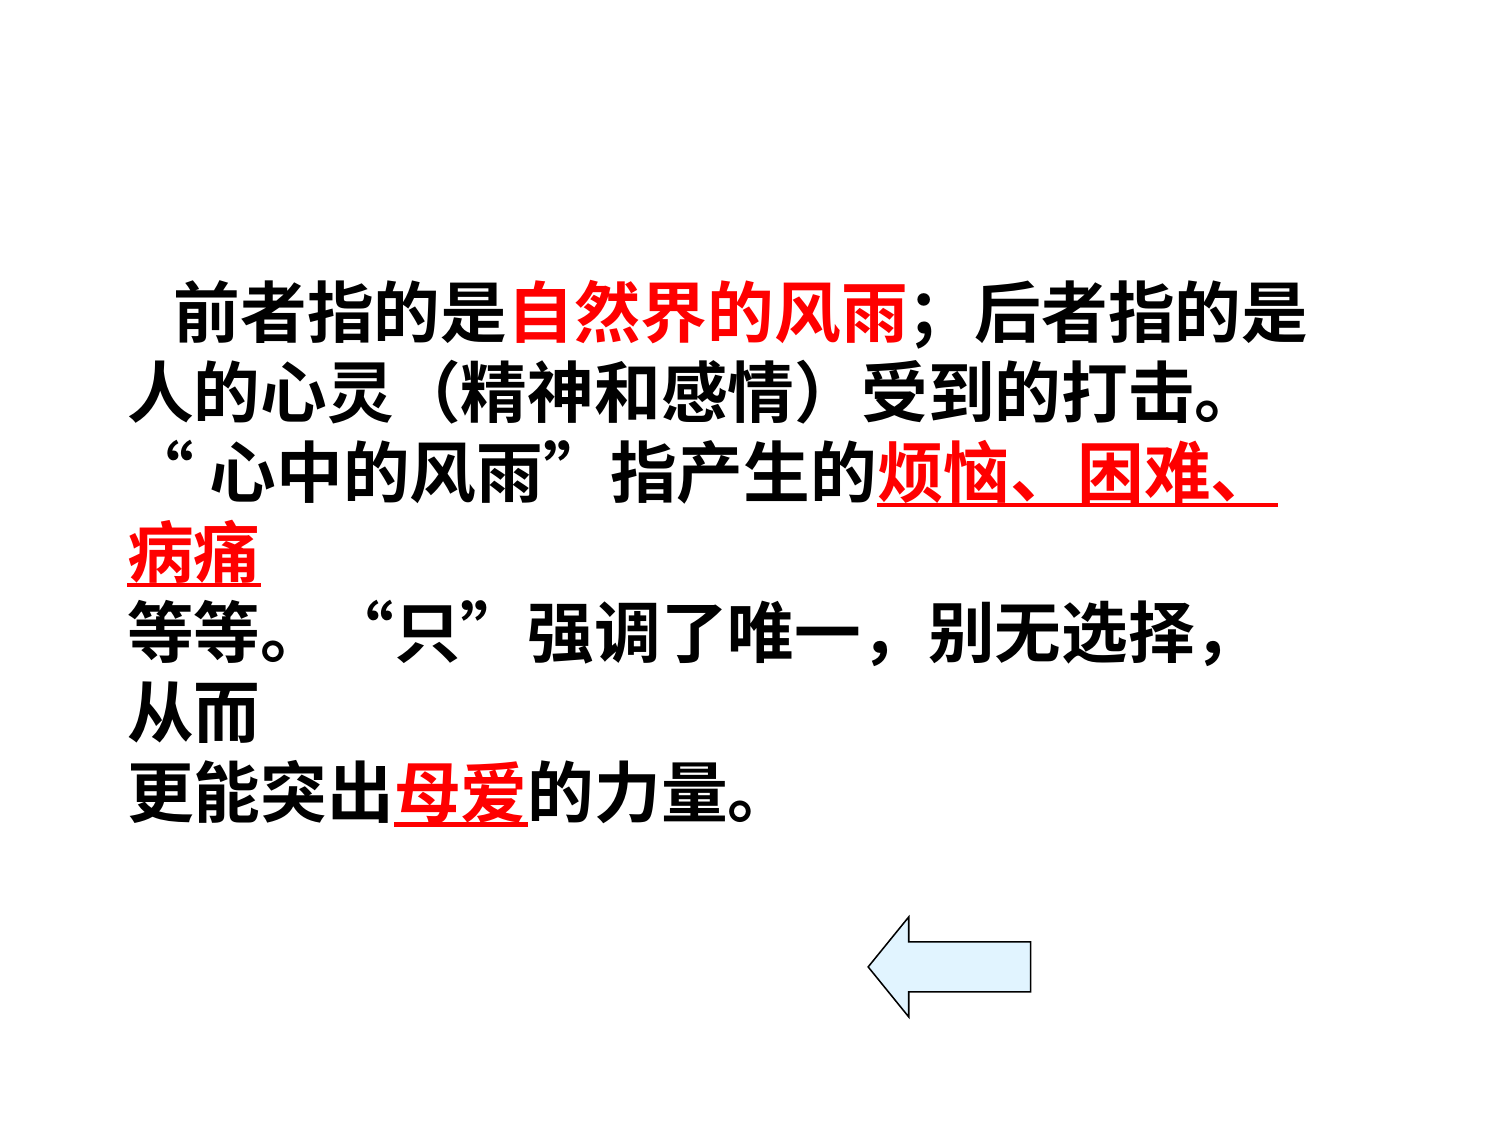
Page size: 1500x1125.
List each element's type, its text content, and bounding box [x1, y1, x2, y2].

text_box [868, 916, 1031, 1017]
text_box 前者指的是自然界的风雨；后者指的是人的心灵（精神和感情）受到的打击。 “心中的风雨”指产生的烦恼、困难、病痛 等等。“只”强调了唯一，别无选择，从而 更能突出母爱的力量。 [112, 263, 1330, 838]
